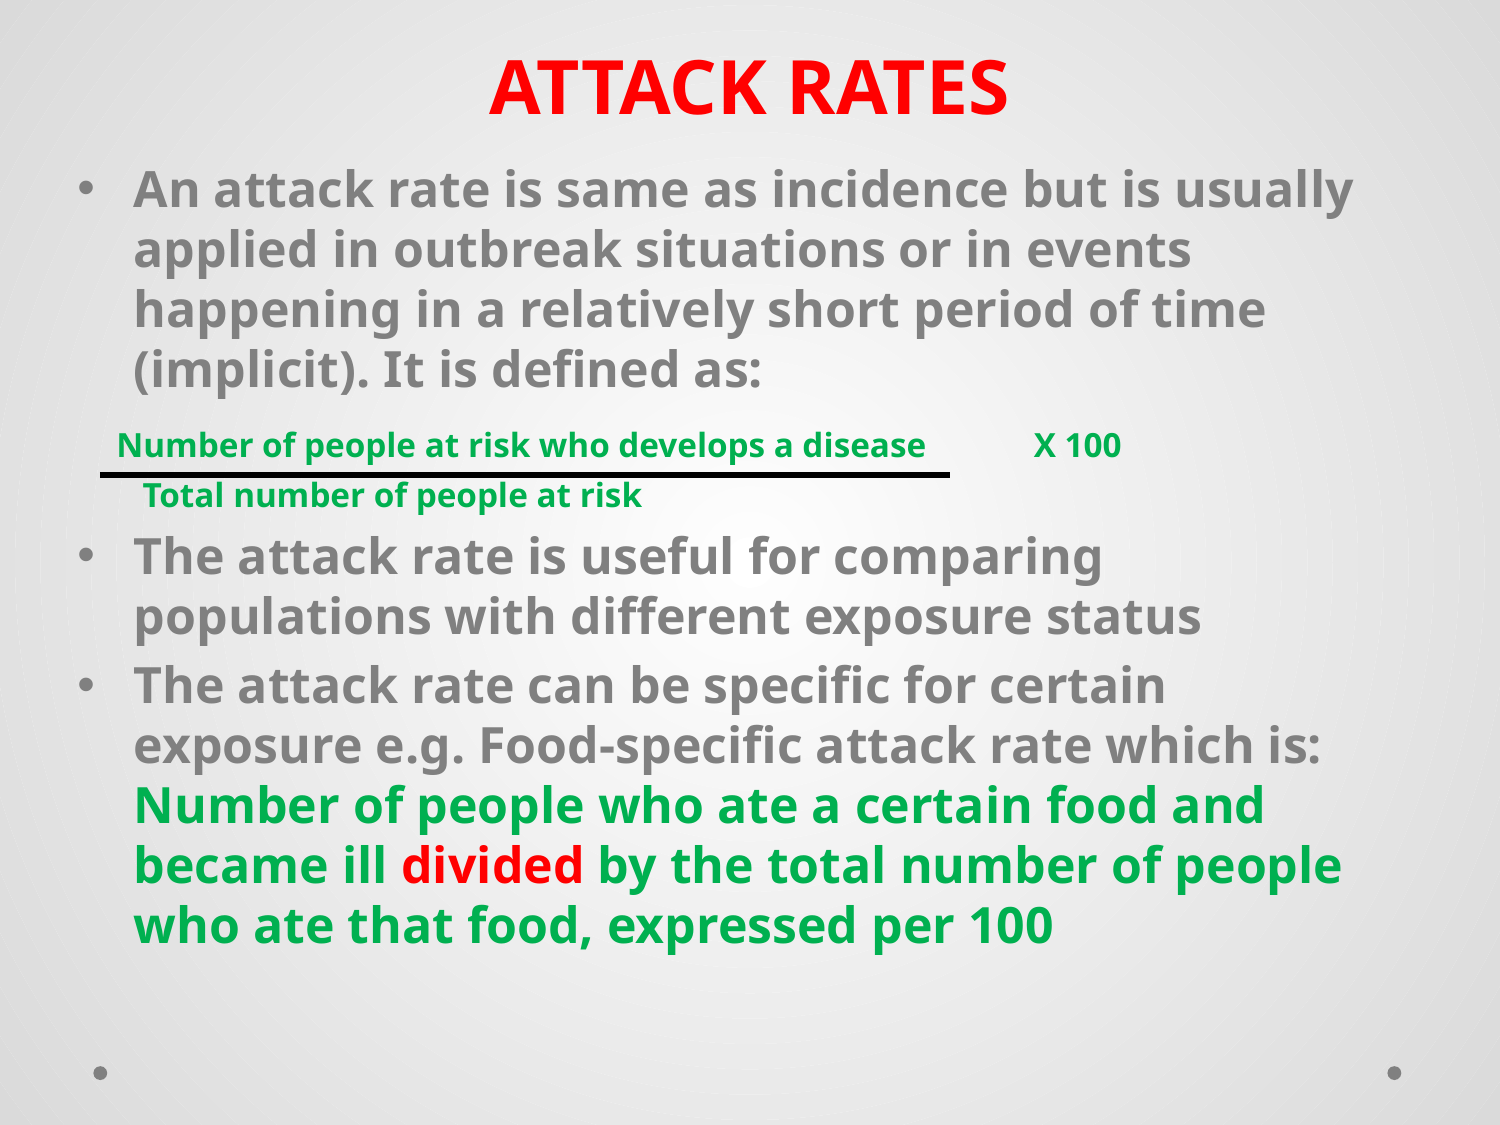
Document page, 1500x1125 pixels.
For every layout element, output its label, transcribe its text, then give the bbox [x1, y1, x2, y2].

list An attack rate is same as incidence but is usually applied in outbreak situations or in events happening in a relatively short period of time (implicit). It is defined as: Number of people at risk who develops a disease X 100 Total number of people at risk The attack rate is useful for comparing populations with different exposure status The attack rate can be specific for certain exposure e.g. Food-specific attack rate which is: Number of people who ate a certain food and became ill divided by the total number of people who ate that food, expressed per 100 [62, 149, 1413, 1025]
title ATTACK RATES [75, 45, 1425, 138]
